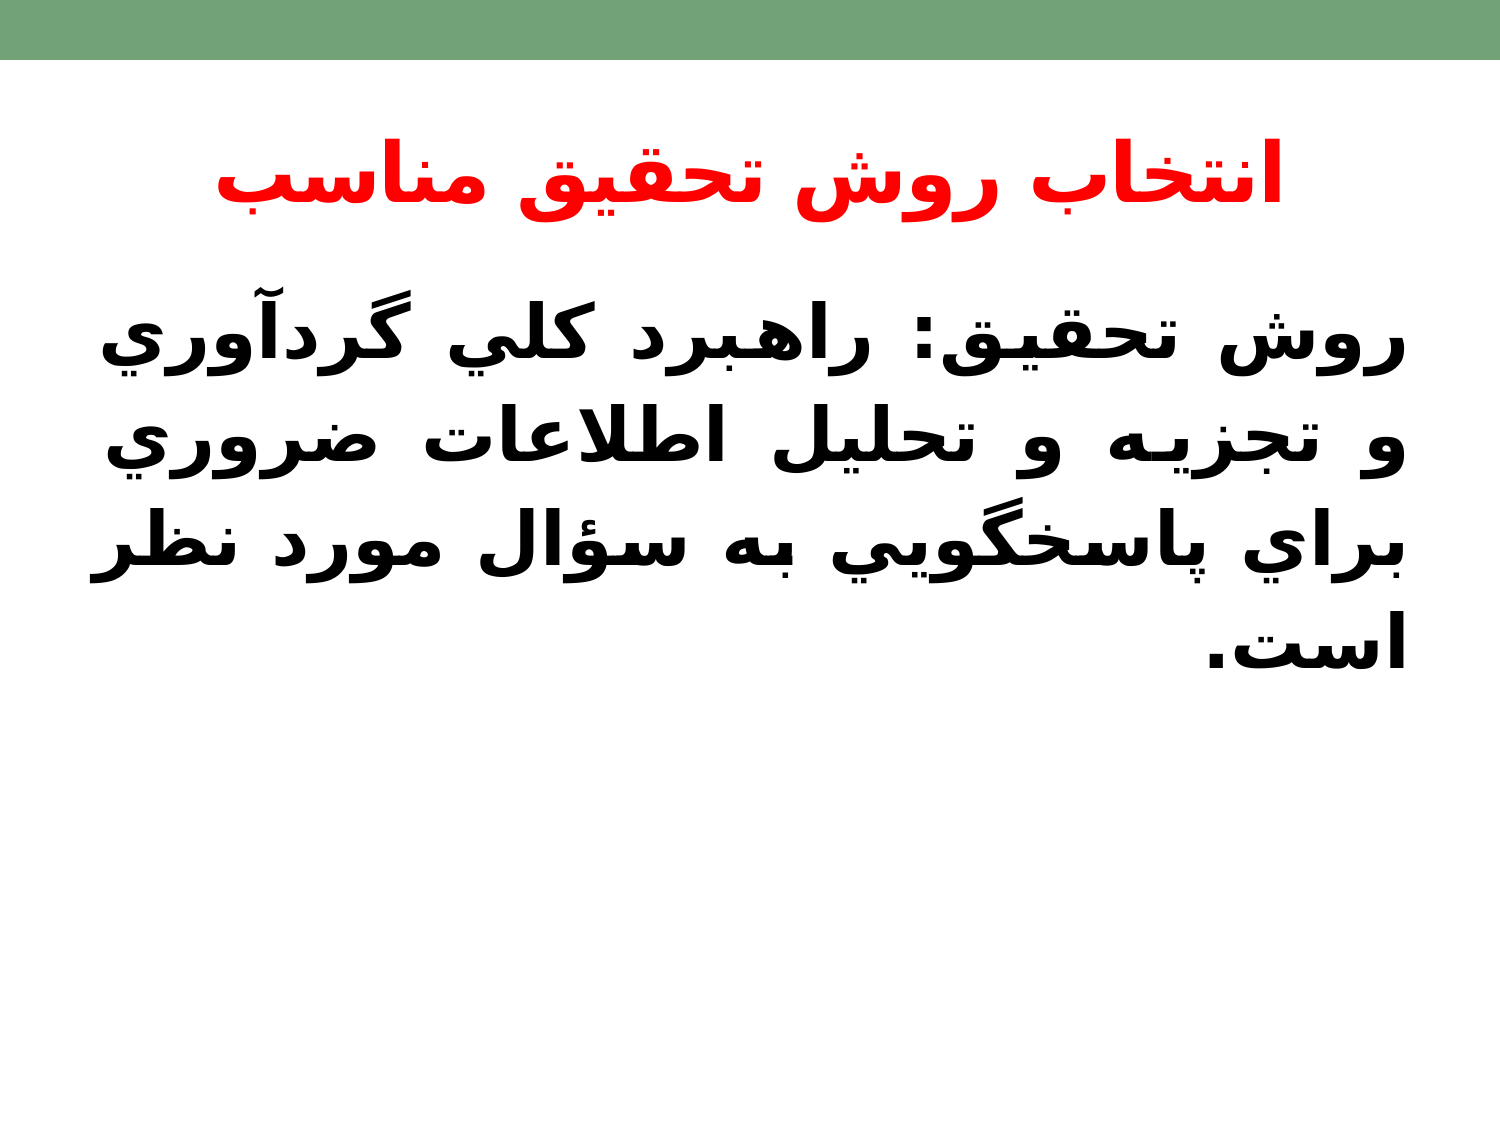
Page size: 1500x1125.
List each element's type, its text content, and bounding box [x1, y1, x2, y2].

list روش تحقيق: راهبرد كلي گردآوري و تجزيه و تحليل اطلاعات ضروري براي پاسخگويي به سؤال مورد نظر است. [75, 262, 1425, 1063]
title انتخاب روش تحقيق مناسب [75, 87, 1425, 250]
